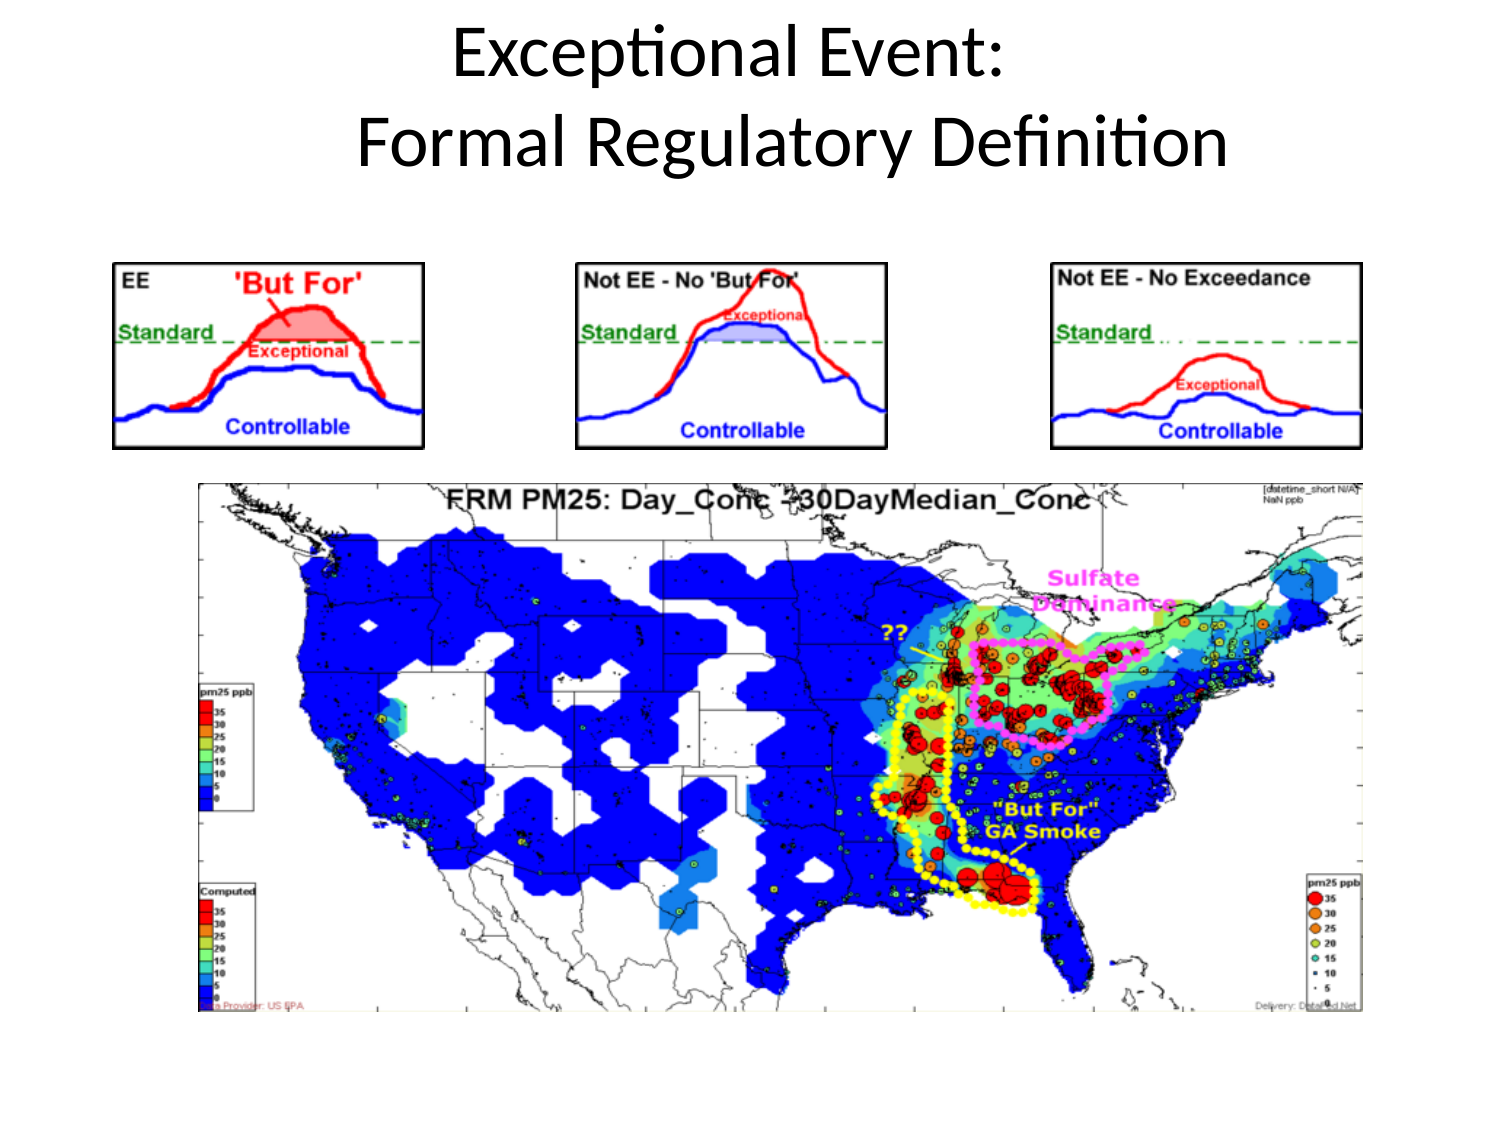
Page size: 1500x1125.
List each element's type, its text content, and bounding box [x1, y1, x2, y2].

picture [574, 262, 888, 451]
picture [112, 262, 426, 451]
picture [1049, 262, 1363, 451]
picture [198, 483, 1363, 1012]
title Exceptional Event: Formal Regulatory Definition [24, 45, 1450, 138]
